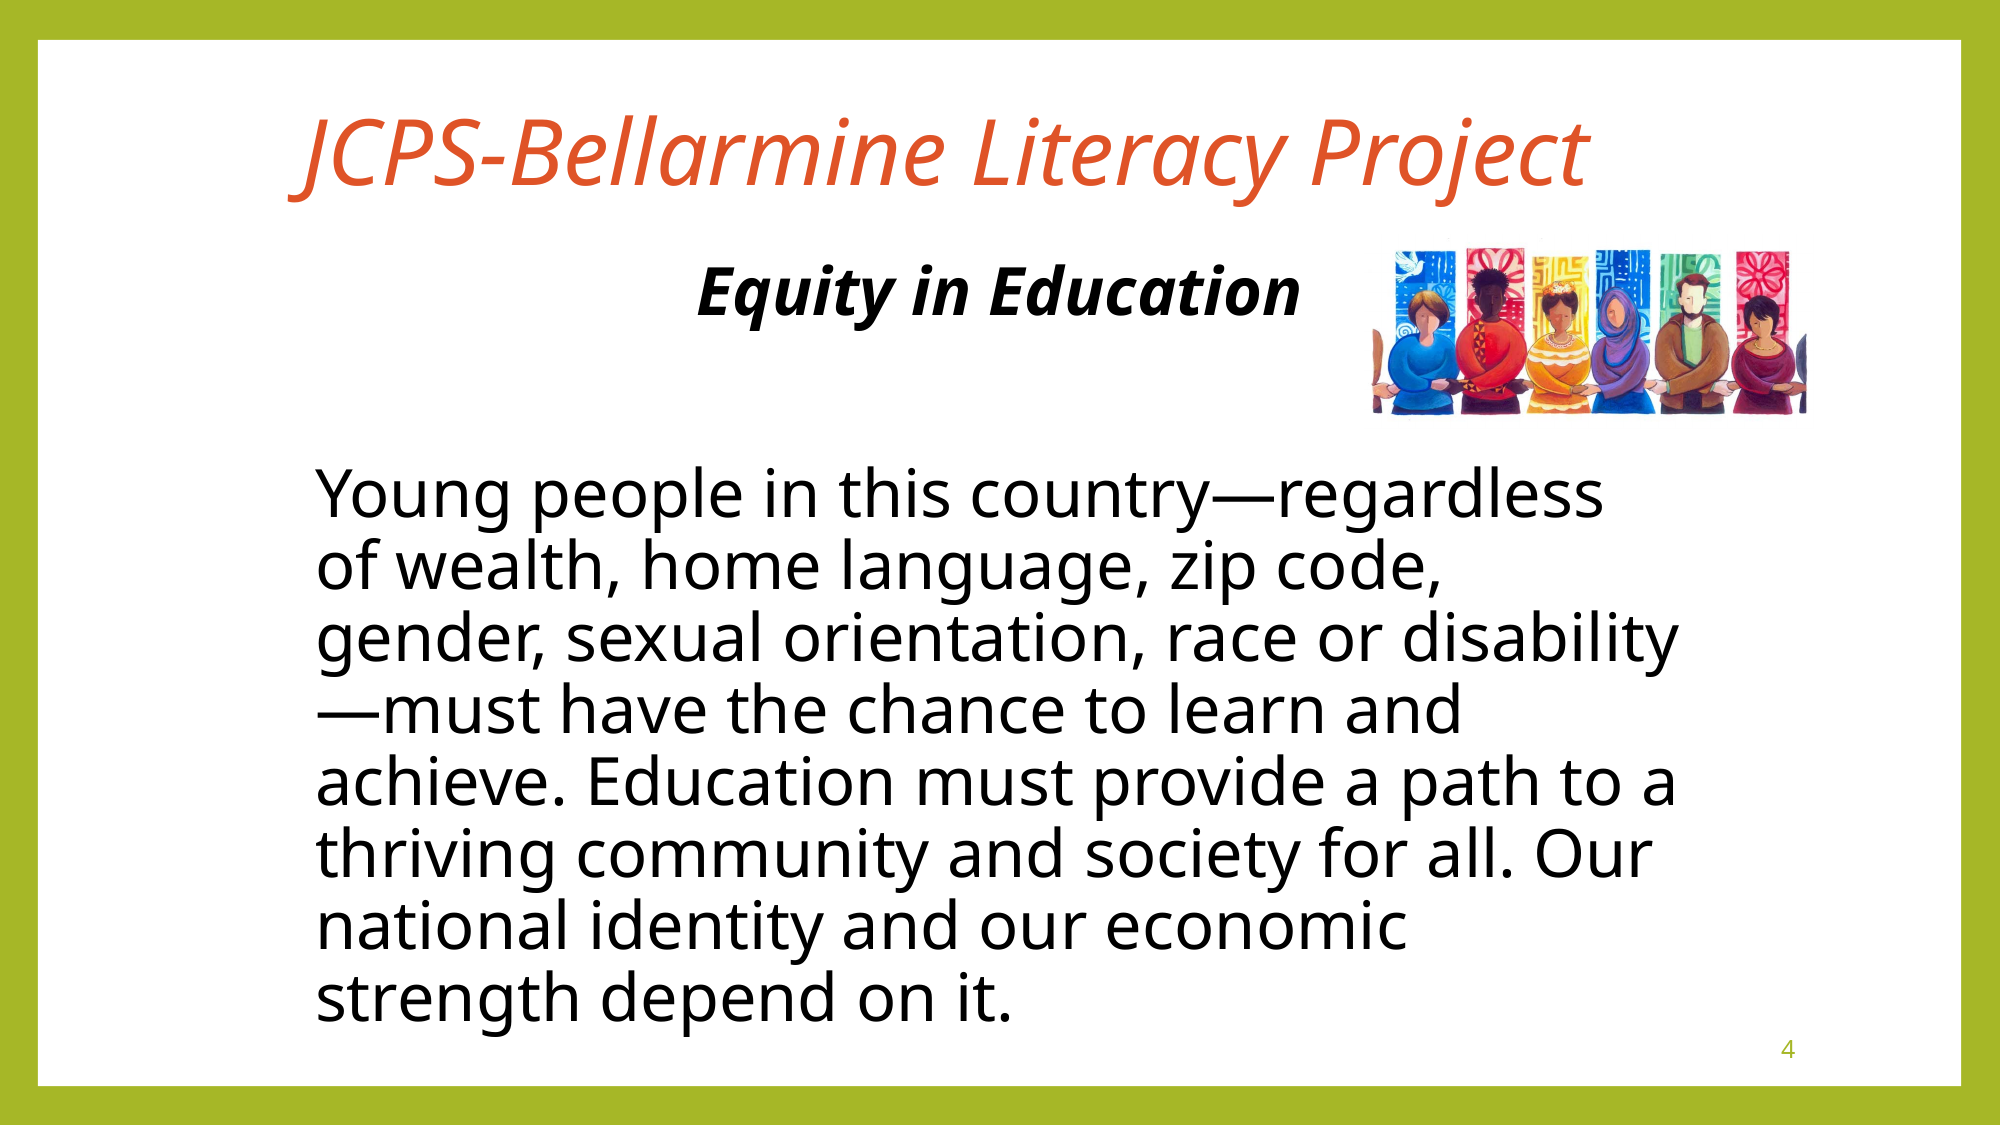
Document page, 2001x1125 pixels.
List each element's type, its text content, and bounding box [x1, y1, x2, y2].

list Equity in Education Young people in this country—regardless of wealth, home language, zip code, gender, sexual orientation, race or disability—must have the chance to learn and achieve. Education must provide a path to a thriving community and society for all. Our national identity and our economic strength depend on it. [300, 249, 1700, 1050]
slide_number 4 [1530, 1020, 1811, 1081]
picture [1363, 234, 1815, 430]
title JCPS-Bellarmine Literacy Project [287, 62, 1713, 250]
